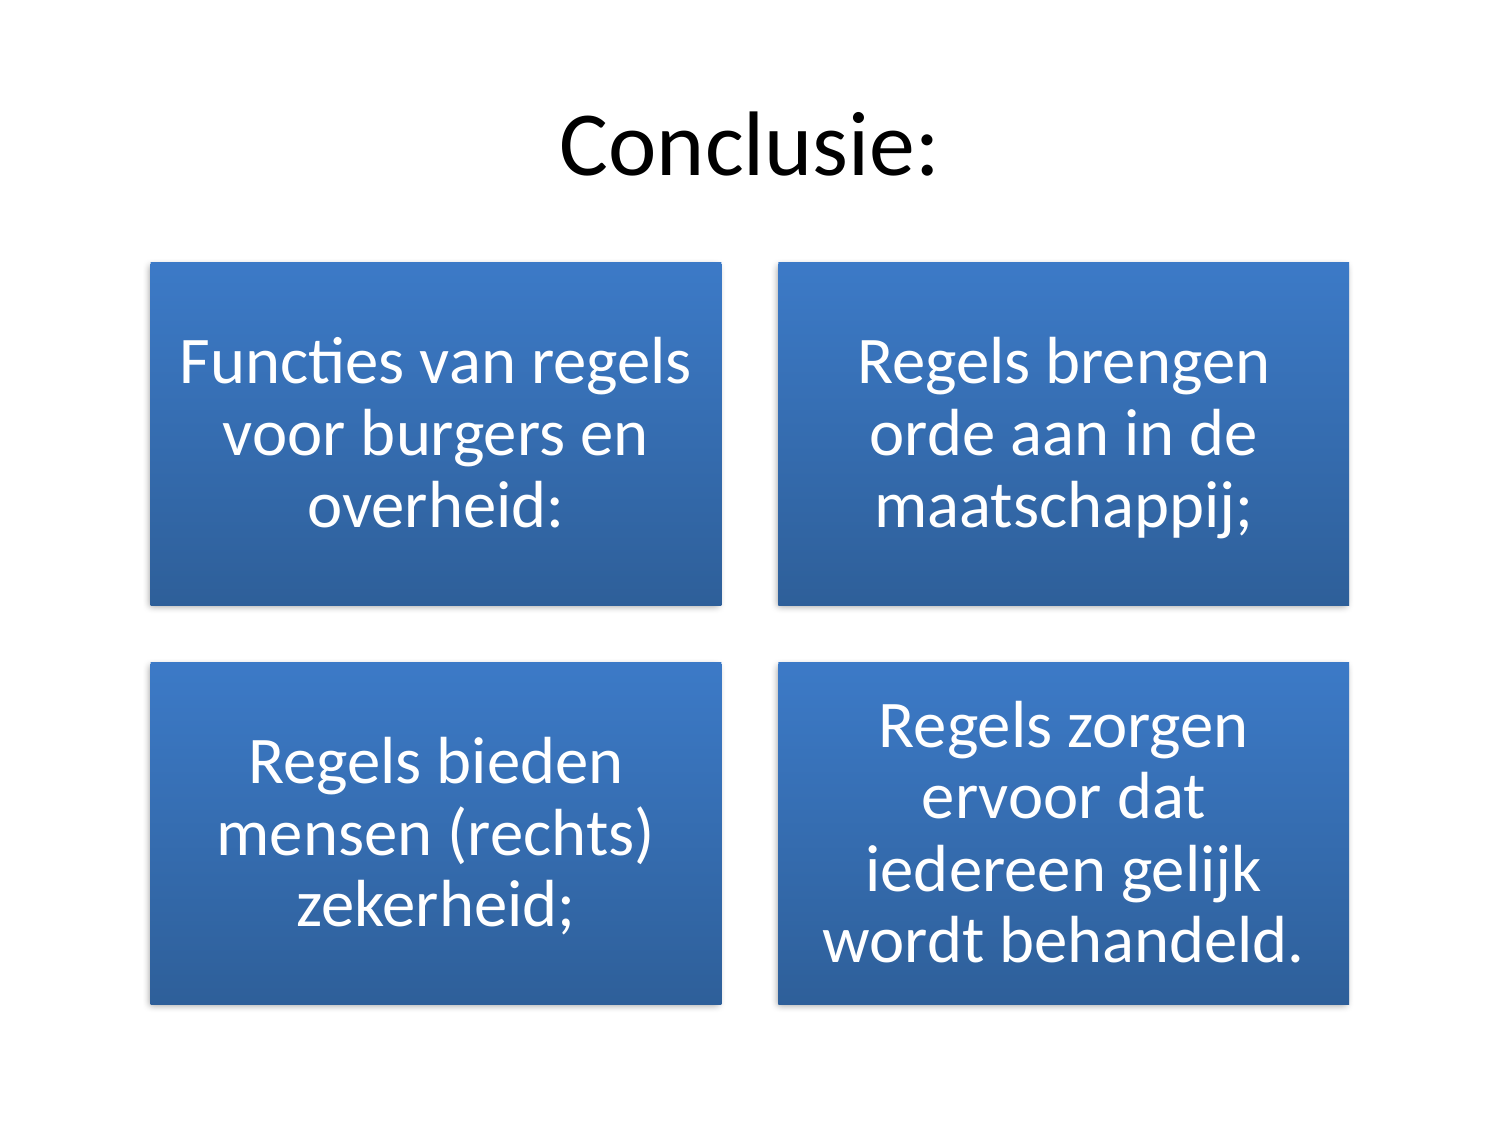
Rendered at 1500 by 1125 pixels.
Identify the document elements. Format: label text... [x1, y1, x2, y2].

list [74, 262, 1426, 1006]
title Conclusie: [75, 45, 1425, 233]
